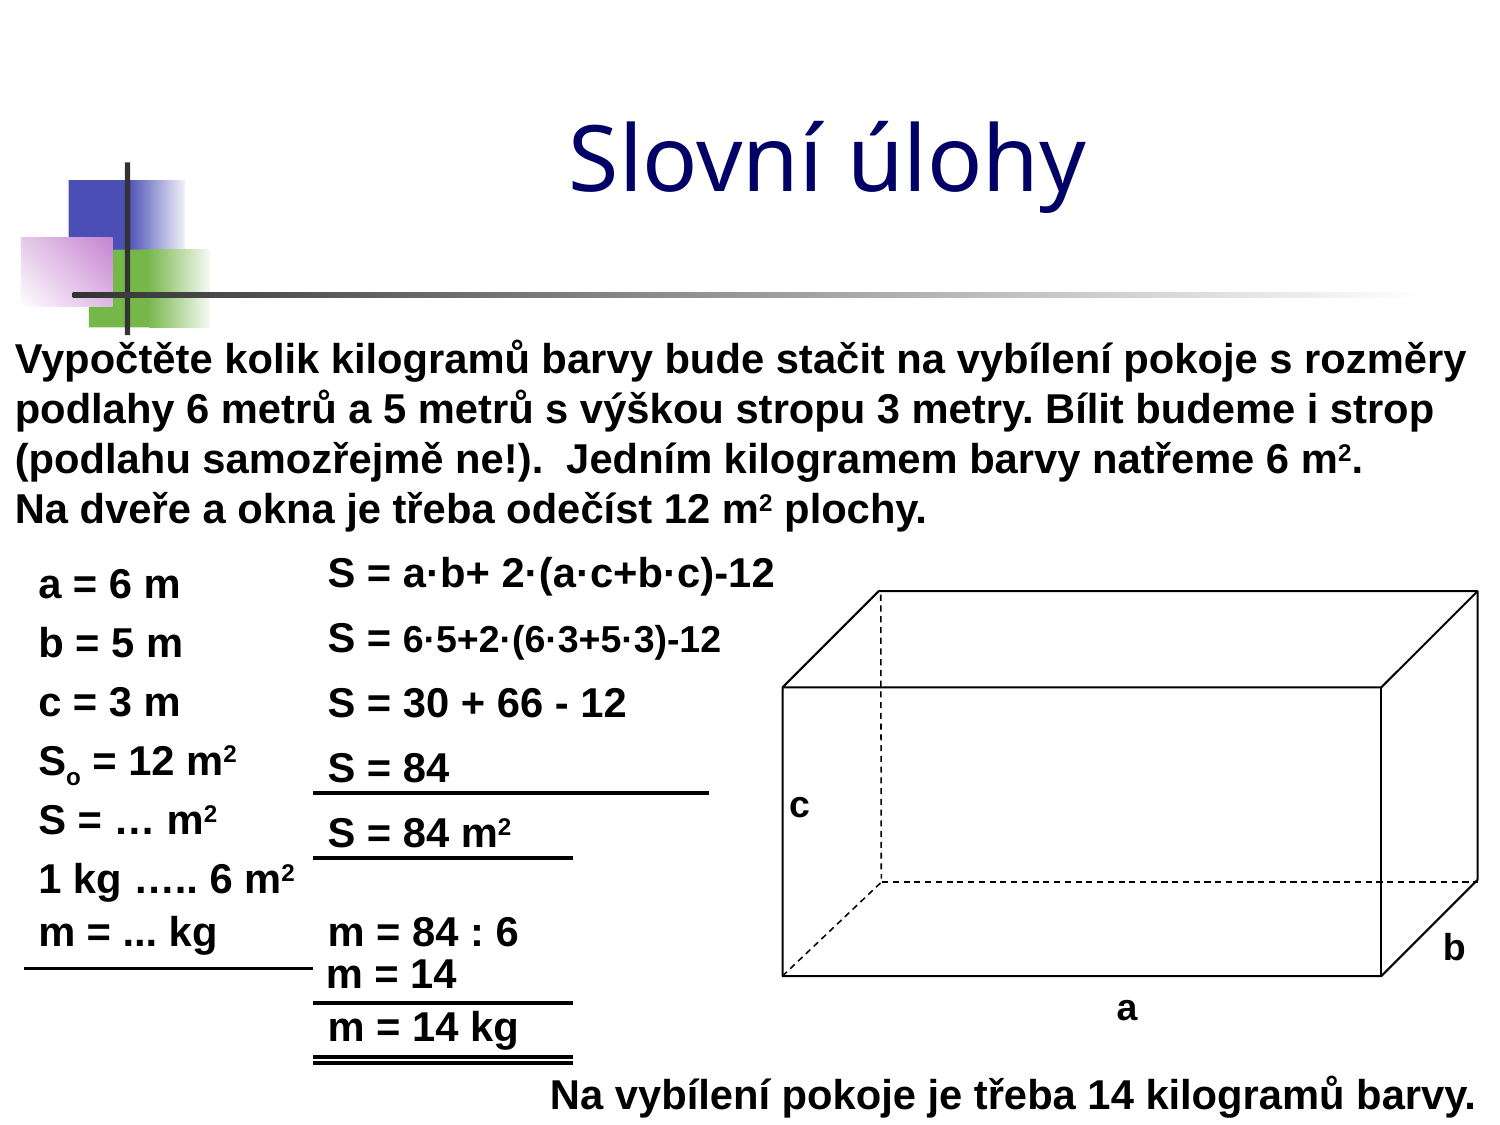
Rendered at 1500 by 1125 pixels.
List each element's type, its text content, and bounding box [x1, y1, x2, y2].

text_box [782, 882, 881, 977]
text_box m = 14 kg [312, 992, 562, 1002]
text_box a = 6 m [23, 549, 296, 608]
text_box Vypočtěte kolik kilogramů barvy bude stačit na vybílení pokoje s rozměry podlahy 6 metrů a 5 metrů s výškou stropu 3 metry. Bílit budeme i strop (podlahu samozřejmě ne!). Jedním kilogramem barvy natřeme 6 m2. Na dveře a okna je třeba odečíst 12 m2 plochy. [0, 324, 1500, 540]
text_box m = 84 : 6 [312, 897, 562, 963]
text_box S = 30 + 66 - 12 [312, 668, 786, 734]
text_box [782, 687, 875, 882]
text_box 1 kg ….. 6 m2 [23, 844, 325, 897]
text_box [786, 591, 1476, 687]
text_box So = 12 m2 [23, 726, 296, 798]
text_box S = 6·5+2·(6·3+5·3)-12 [312, 603, 786, 668]
text_box S = … m2 [23, 798, 296, 844]
text_box m = ... kg [23, 897, 312, 963]
text_box a [1101, 976, 1180, 1036]
title Slovní úlohy [188, 34, 1468, 276]
text_box m = 14 [310, 938, 560, 1004]
text_box c [774, 772, 853, 833]
text_box b [1428, 915, 1500, 976]
text_box S = 84 m2 [312, 798, 585, 864]
text_box S = a·b+ 2·(a·c+b·c)-12 [312, 538, 821, 604]
text_box [786, 591, 1478, 881]
text_box m = 14 kg [312, 1010, 562, 1055]
text_box S = 84 [312, 734, 585, 791]
text_box b = 5 m [23, 608, 296, 667]
text_box Na vybílení pokoje je třeba 14 kilogramů barvy. [535, 1060, 1496, 1125]
text_box [886, 890, 1428, 977]
text_box c = 3 m [23, 667, 296, 726]
